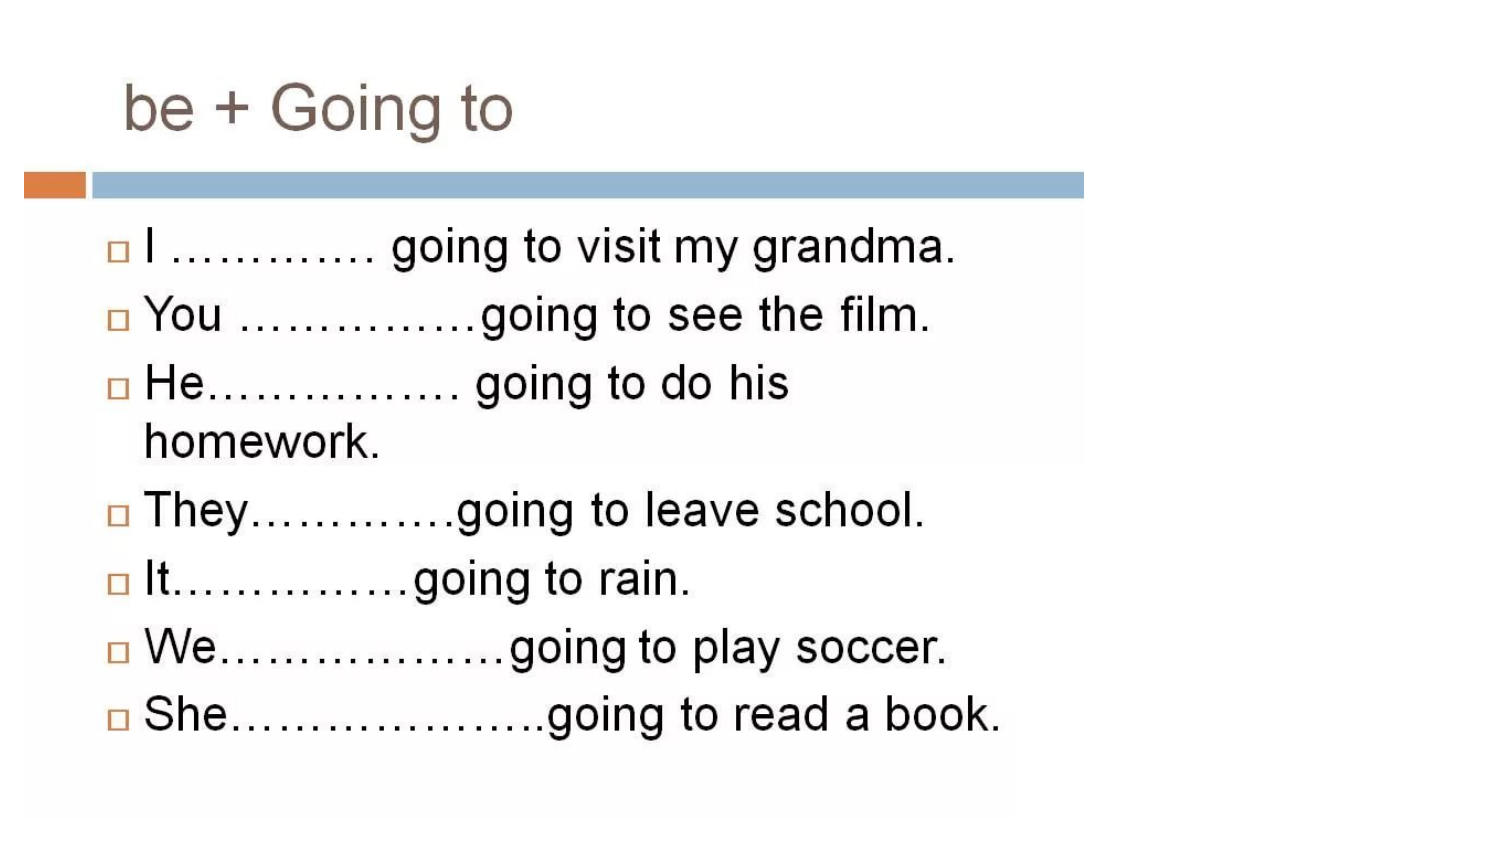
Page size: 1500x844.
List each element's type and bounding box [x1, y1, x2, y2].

picture [24, 24, 1084, 819]
